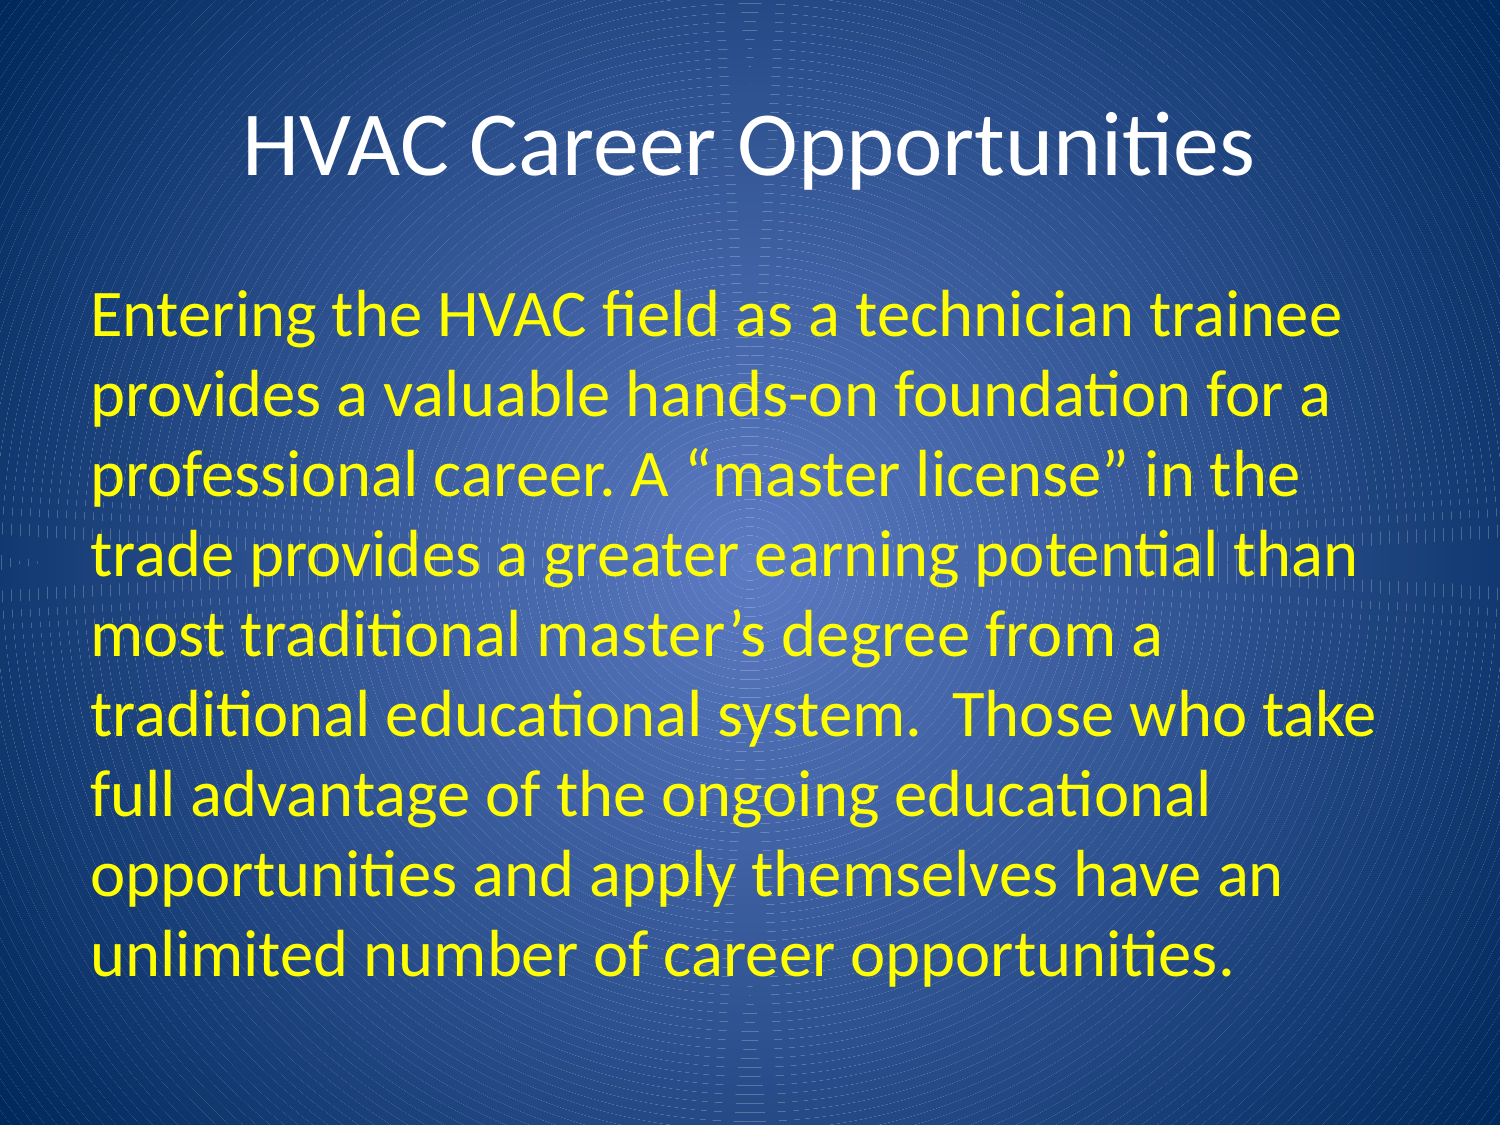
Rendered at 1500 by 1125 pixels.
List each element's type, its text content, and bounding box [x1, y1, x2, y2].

list Entering the HVAC field as a technician trainee provides a valuable hands-on foundation for a professional career. A “master license” in the trade provides a greater earning potential than most traditional master’s degree from a traditional educational system. Those who take full advantage of the ongoing educational opportunities and apply themselves have an unlimited number of career opportunities. [75, 262, 1425, 1005]
title HVAC Career Opportunities [75, 45, 1425, 233]
